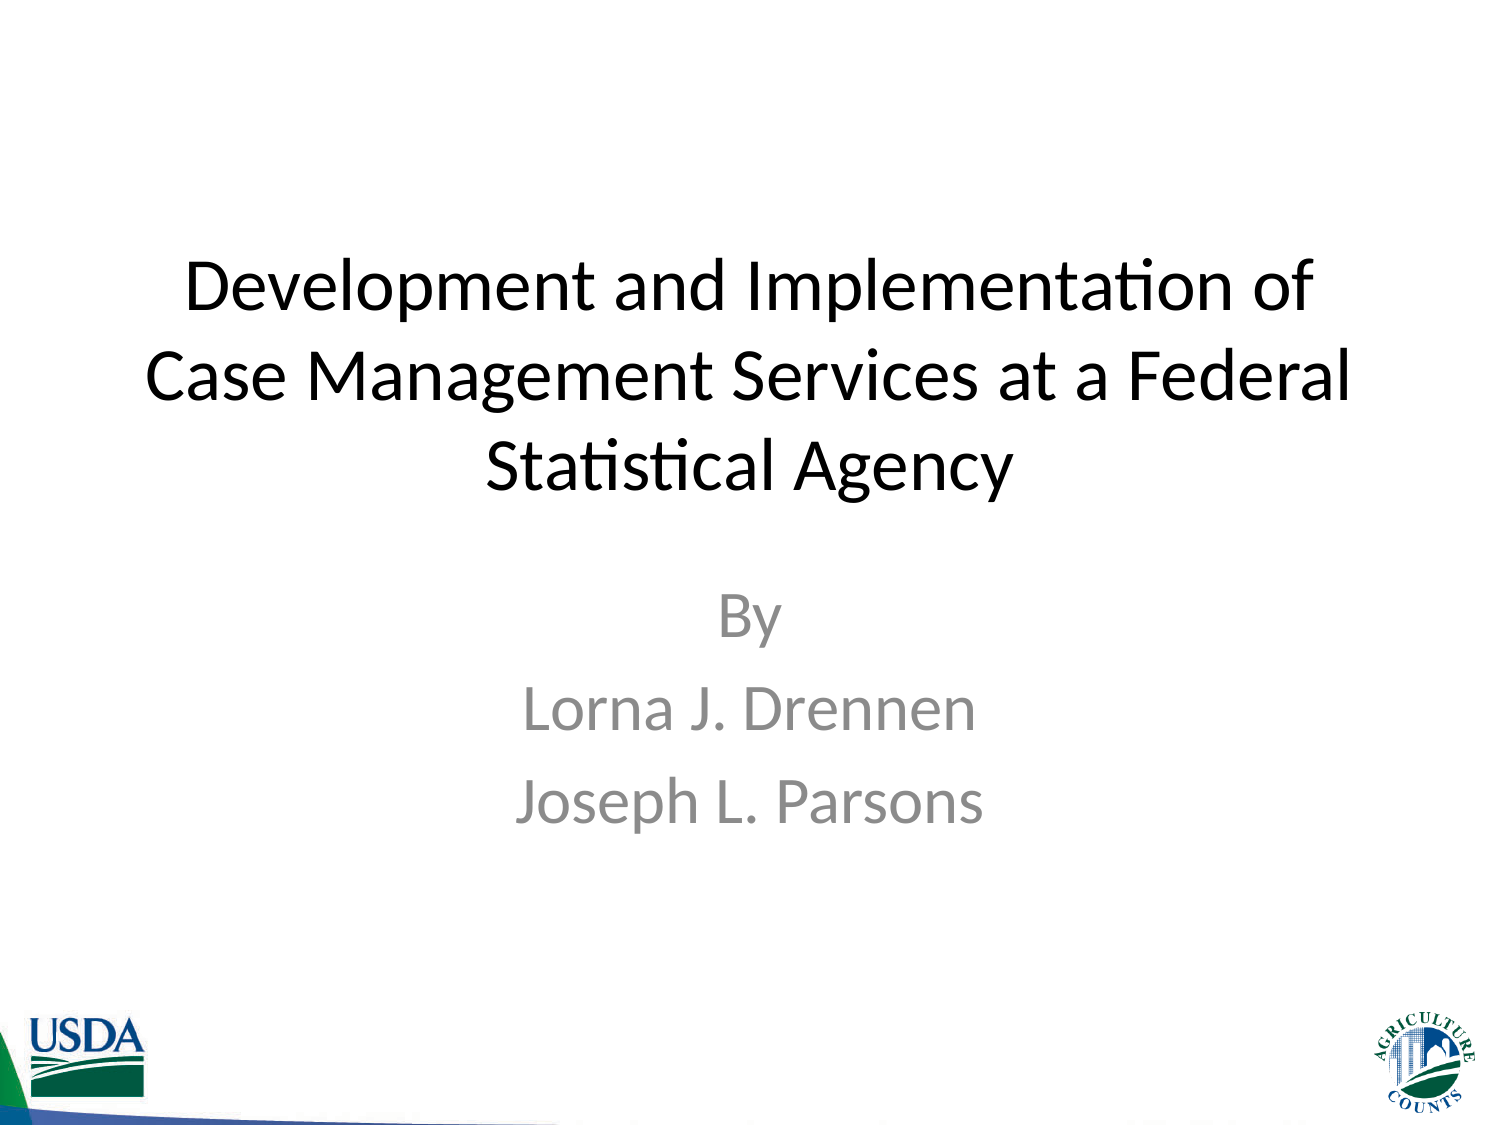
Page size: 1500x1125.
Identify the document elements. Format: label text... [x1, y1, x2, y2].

picture [0, 987, 1321, 1125]
title Development and Implementation of Case Management Services at a Federal Statistical Agency [112, 224, 1388, 517]
subtitle By Lorna J. Drennen Joseph L. Parsons [225, 563, 1275, 851]
picture [1374, 1012, 1475, 1113]
